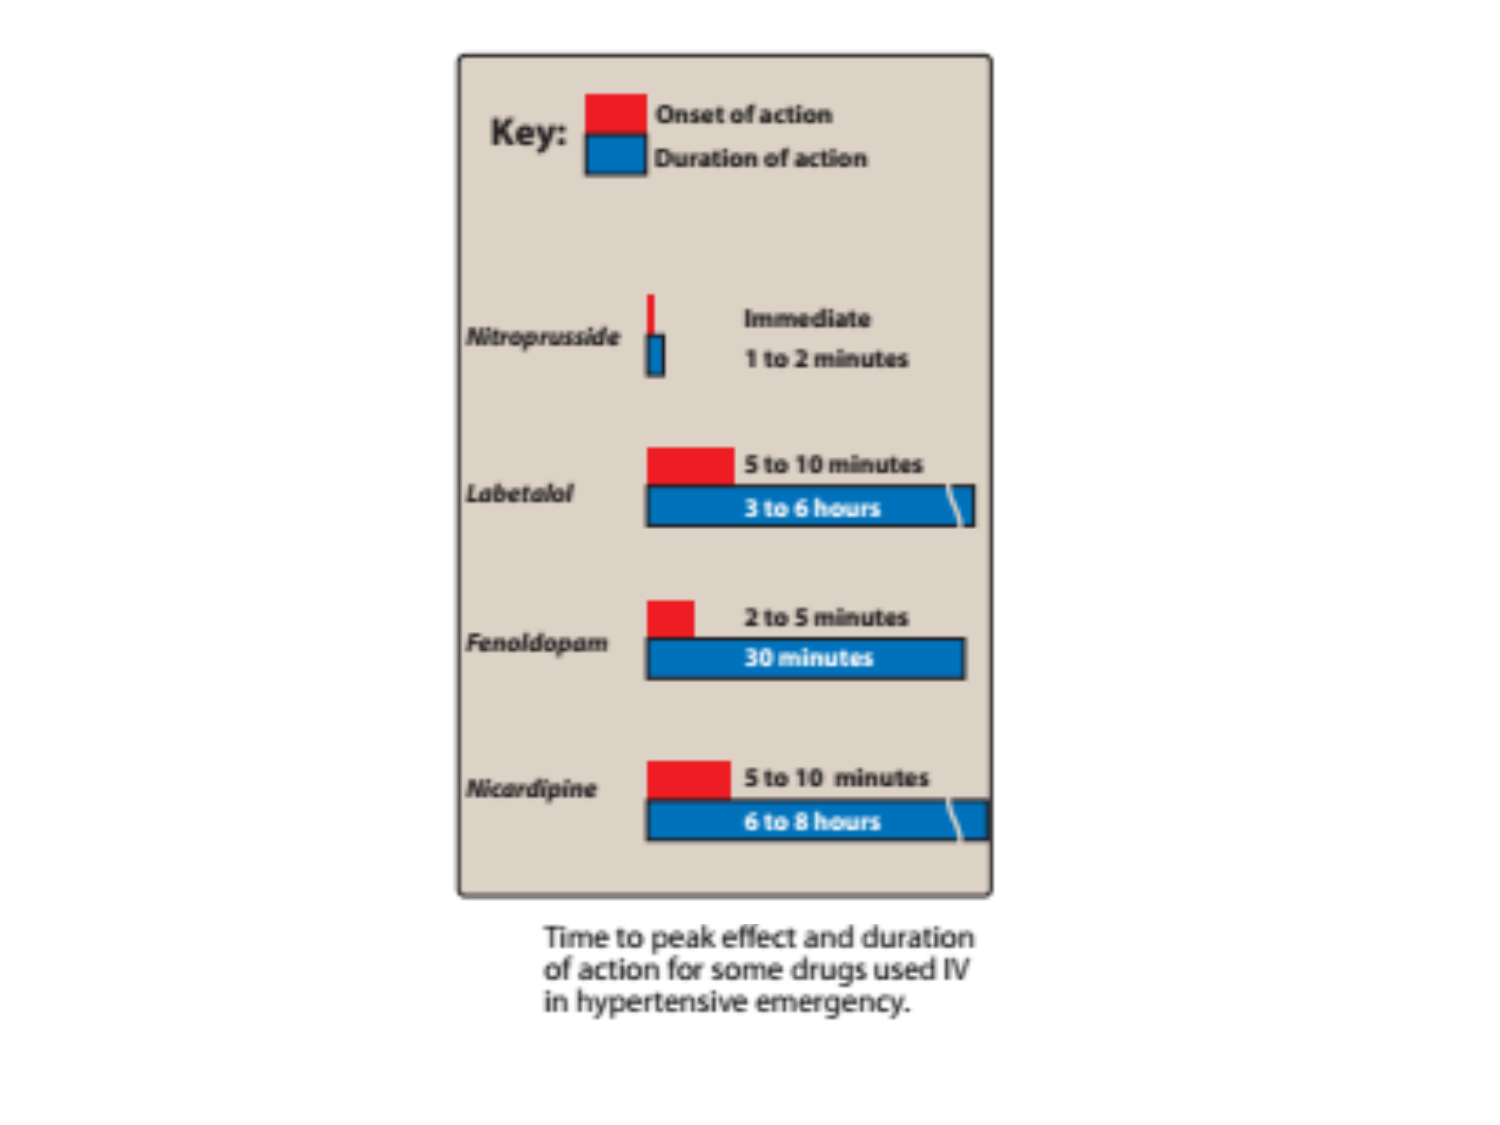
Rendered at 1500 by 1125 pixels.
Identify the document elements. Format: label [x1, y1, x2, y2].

picture [437, 37, 1013, 908]
picture [523, 924, 1013, 1038]
